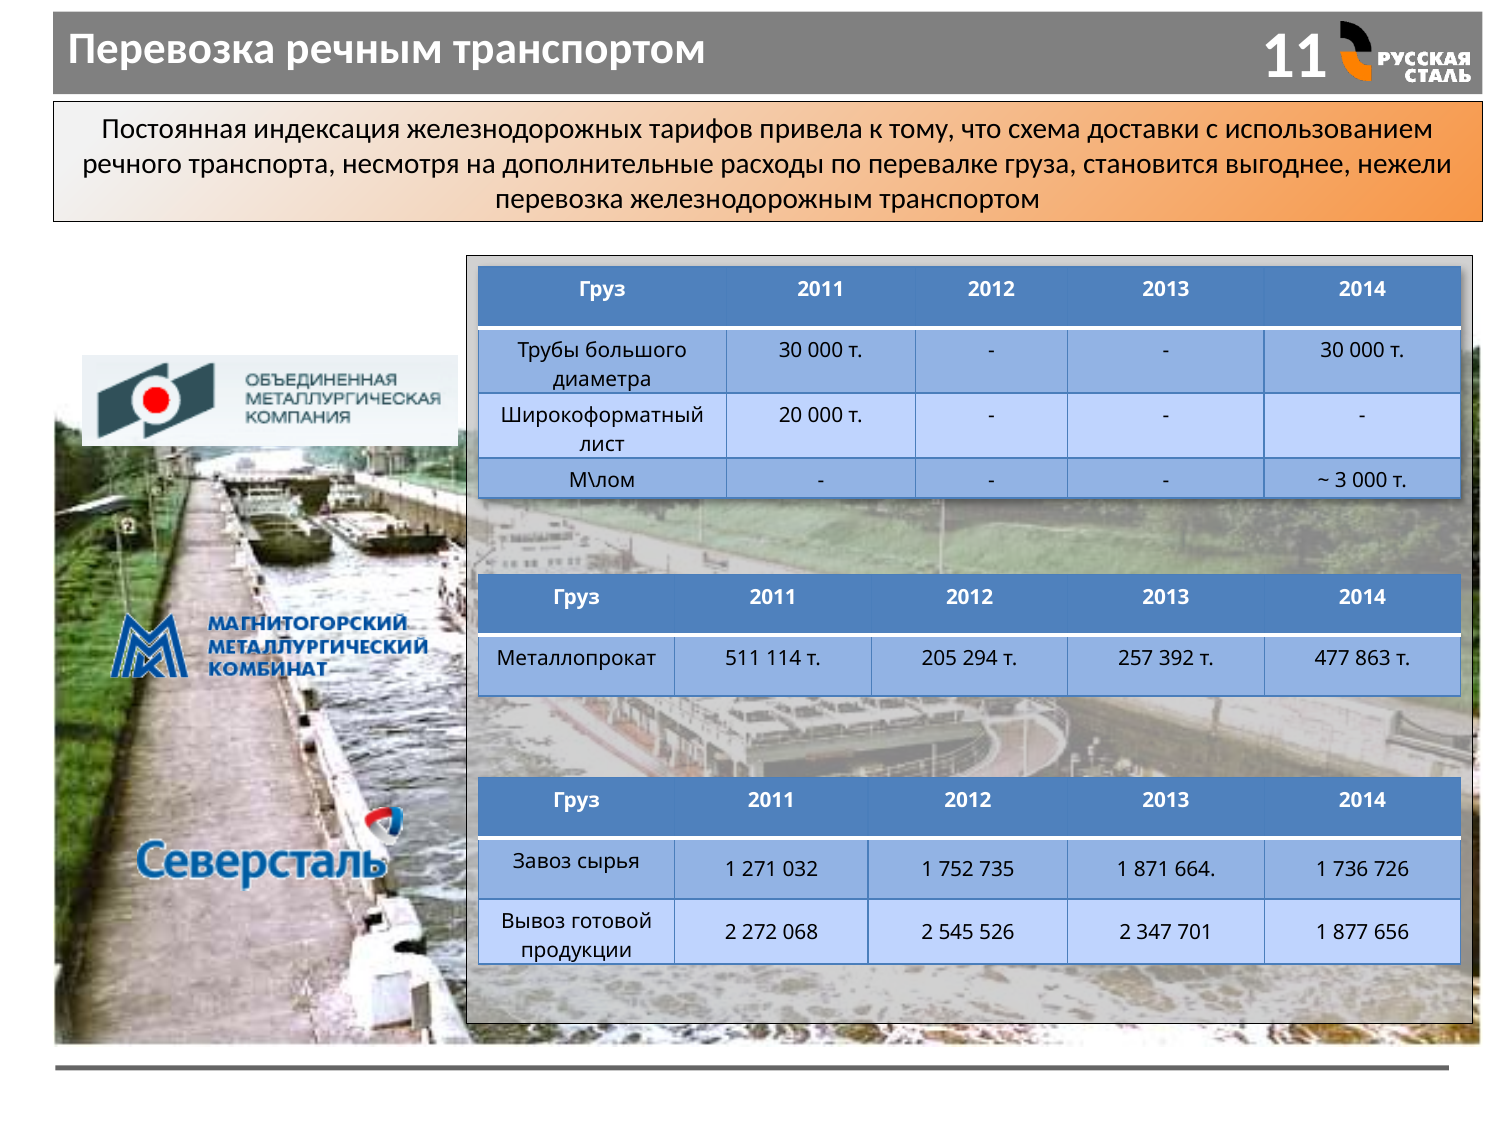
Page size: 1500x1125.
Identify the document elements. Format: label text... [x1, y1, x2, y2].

table_cell 1 877 656 [1265, 900, 1460, 963]
table_cell - [1068, 330, 1263, 392]
table_cell 1 871 664. [1068, 840, 1264, 898]
text_box Постоянная индексация железнодорожных тарифов привела к тому, что схема доставки с использованием речного транспорта, несмотря на дополнительные расходы по перевалке груза, становится выгоднее, нежели перевозка железнодорожным транспортом [53, 101, 1483, 222]
text_box Перевозка речным транспортом [1344, 11, 1483, 95]
table_cell Вывоз готовой продукции [479, 900, 674, 963]
text_box 11 [1246, 3, 1344, 98]
table_cell 30 000 т. [727, 330, 915, 392]
table_header Груз [479, 268, 726, 326]
table_cell - [1265, 394, 1460, 457]
table_cell 1 752 735 [869, 840, 1067, 898]
text_box [464, 253, 1474, 1025]
table_cell 477 863 т. [1265, 637, 1460, 695]
table_header Груз [479, 575, 674, 633]
table_header 2011 [675, 575, 871, 633]
table_cell 2 272 068 [675, 900, 867, 963]
picture [137, 807, 403, 891]
picture [1340, 21, 1473, 85]
picture [108, 606, 432, 681]
table_cell 257 392 т. [1068, 637, 1264, 695]
table_header 2011 [675, 778, 867, 836]
table_cell Широкоформатный лист [479, 394, 726, 457]
table_cell ~ 3 000 т. [1265, 459, 1460, 497]
table_cell М\лом [479, 459, 726, 497]
table_cell - [727, 459, 915, 497]
table_cell 2 545 526 [869, 900, 1067, 963]
table_cell - [1068, 459, 1263, 497]
table_cell 2 347 701 [1068, 900, 1264, 963]
table_cell 1 271 032 [675, 840, 867, 898]
table_cell 1 736 726 [1265, 840, 1460, 898]
table_header 2012 [869, 778, 1067, 836]
table_cell - [1068, 394, 1263, 457]
table_cell Металлопрокат [479, 637, 674, 695]
table_header 2011 [727, 268, 915, 326]
text_box Перевозка речным транспортом [53, 11, 1246, 95]
table_cell Завоз сырья [479, 840, 674, 898]
table_cell 20 000 т. [727, 394, 915, 457]
text_box [51, 241, 1484, 1049]
table_cell Трубы большого диаметра [479, 330, 726, 392]
table_header 2013 [1068, 268, 1263, 326]
table_header 2014 [1265, 575, 1460, 633]
table_cell 205 294 т. [872, 637, 1067, 695]
text_box [55, 1065, 1449, 1071]
table_header Груз [479, 778, 674, 836]
table_cell 511 114 т. [675, 637, 871, 695]
table_header 2013 [1068, 575, 1264, 633]
picture [82, 355, 458, 446]
table_header 2014 [1265, 778, 1460, 836]
table_header 2014 [1265, 268, 1460, 326]
table_header 2012 [916, 268, 1067, 326]
table_cell - [916, 459, 1067, 497]
table_cell 30 000 т. [1265, 330, 1460, 392]
table_cell - [916, 394, 1067, 457]
table_cell - [916, 330, 1067, 392]
table_header 2013 [1068, 778, 1264, 836]
table_header 2012 [872, 575, 1067, 633]
